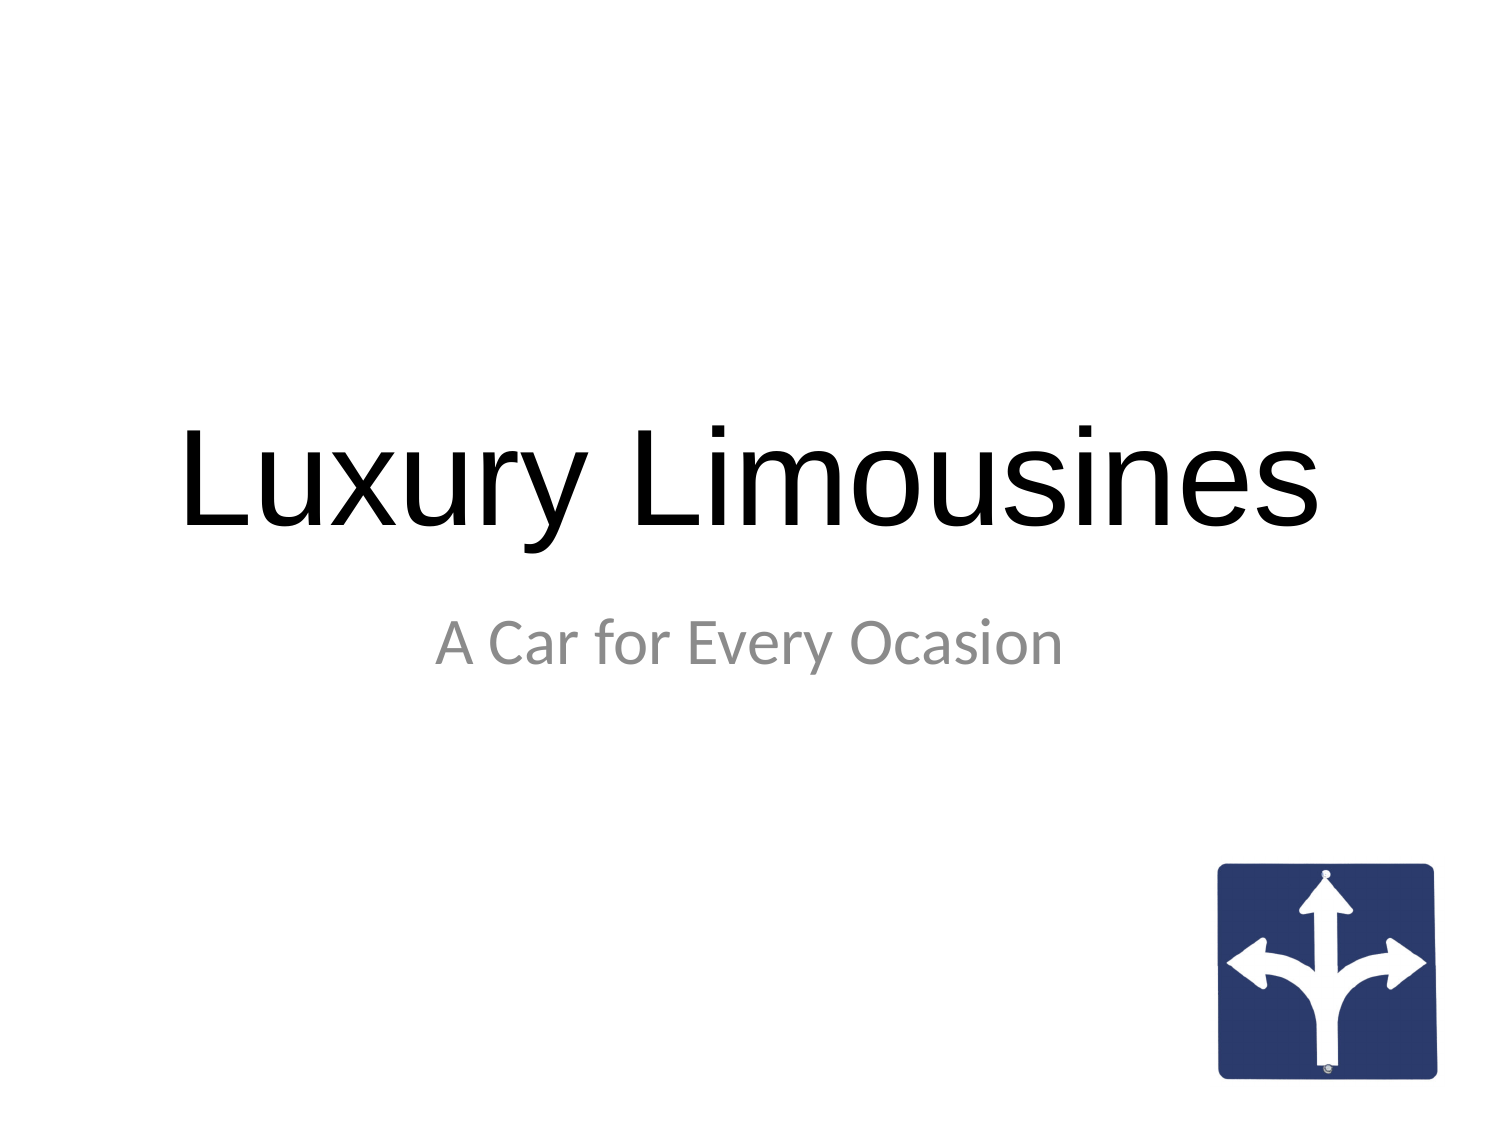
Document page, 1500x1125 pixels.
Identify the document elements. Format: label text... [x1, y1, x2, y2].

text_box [1210, 856, 1445, 1087]
subtitle A Car for Every Ocasion [225, 590, 1275, 776]
title Luxury Limousines [112, 349, 1388, 591]
